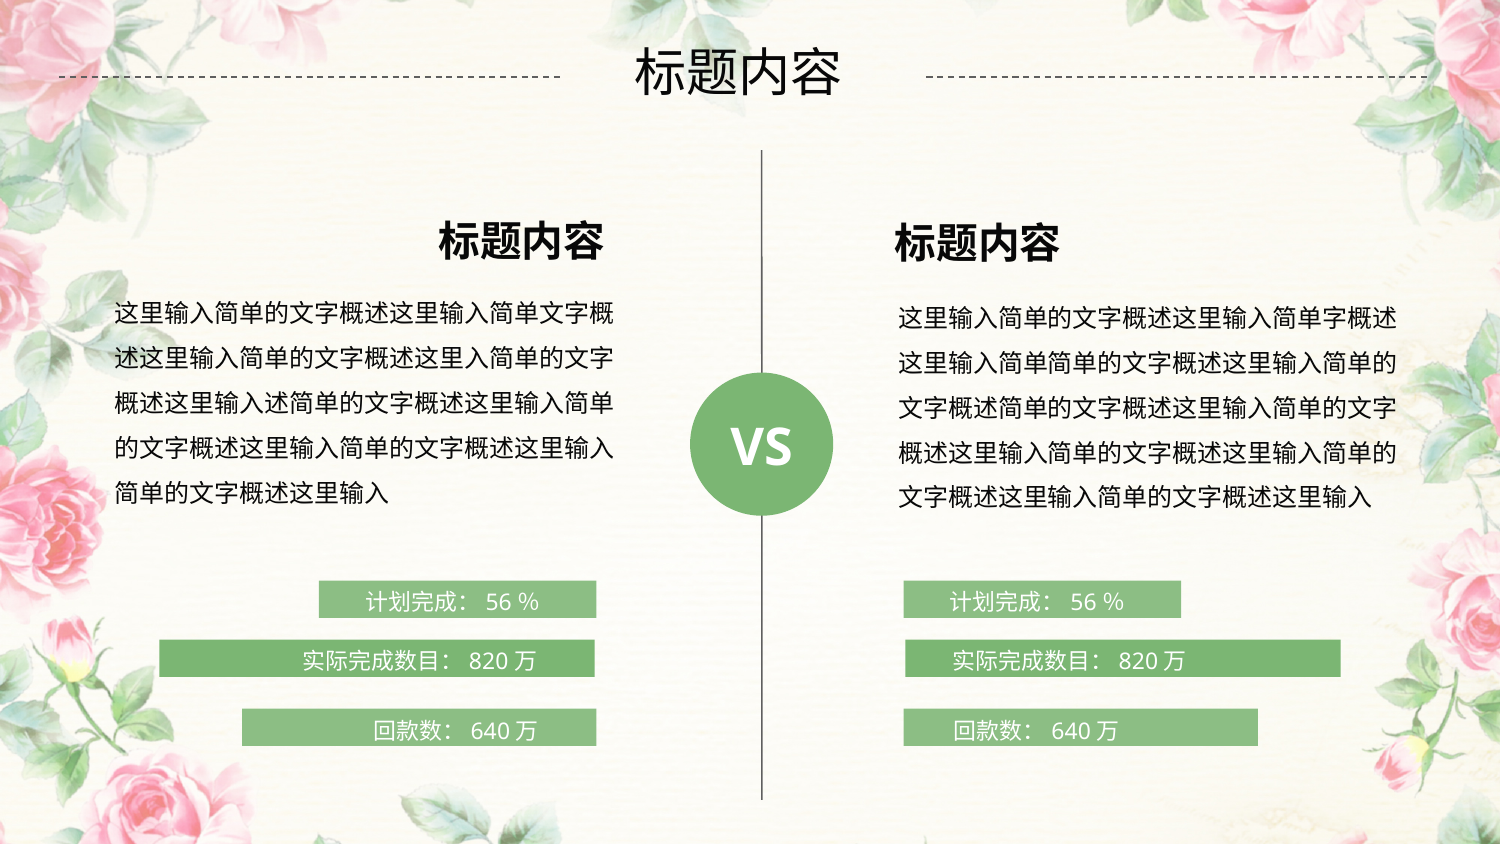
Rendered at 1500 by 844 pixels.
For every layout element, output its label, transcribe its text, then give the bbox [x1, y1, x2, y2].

text_box 这里输入简单的文字概述这里输入简单字概述这里输入简单简单的文字概述这里输入简单的文字概述简单的文字概述这里输入简单的文字概述这里输入简单的文字概述这里输入简单的文字概述这里输入简单的文字概述这里输入 [883, 280, 1424, 520]
text_box [1202, 639, 1341, 677]
text_box 这里输入简单的文字概述这里输入简单文字概 述这里输入简单的文字概述这里入简单的文字 概述这里输入述简单的文字概述这里输入简单 的文字概述这里输入简单的文字概述这里输入 简单的文字概述这里输入 [100, 275, 632, 515]
text_box 标题内容 [218, 207, 620, 273]
text_box [242, 708, 597, 746]
text_box 计划完成：56％ [935, 580, 1141, 623]
text_box 回款数：640万 [939, 709, 1135, 752]
text_box VS [690, 372, 834, 516]
text_box [159, 639, 287, 677]
text_box 标题内容 [879, 209, 1282, 274]
text_box [903, 708, 1258, 746]
text_box [318, 580, 350, 618]
text_box [905, 639, 937, 677]
text_box 标题内容 [608, 32, 868, 110]
picture [0, 0, 1500, 844]
text_box 实际完成数目：820万 [287, 639, 552, 682]
text_box [903, 580, 935, 618]
text_box [1141, 580, 1182, 618]
text_box 回款数：640万 [358, 709, 554, 752]
text_box 实际完成数目：820万 [937, 639, 1202, 682]
text_box 计划完成：56％ [350, 580, 556, 623]
text_box [556, 580, 597, 618]
text_box [552, 639, 595, 677]
